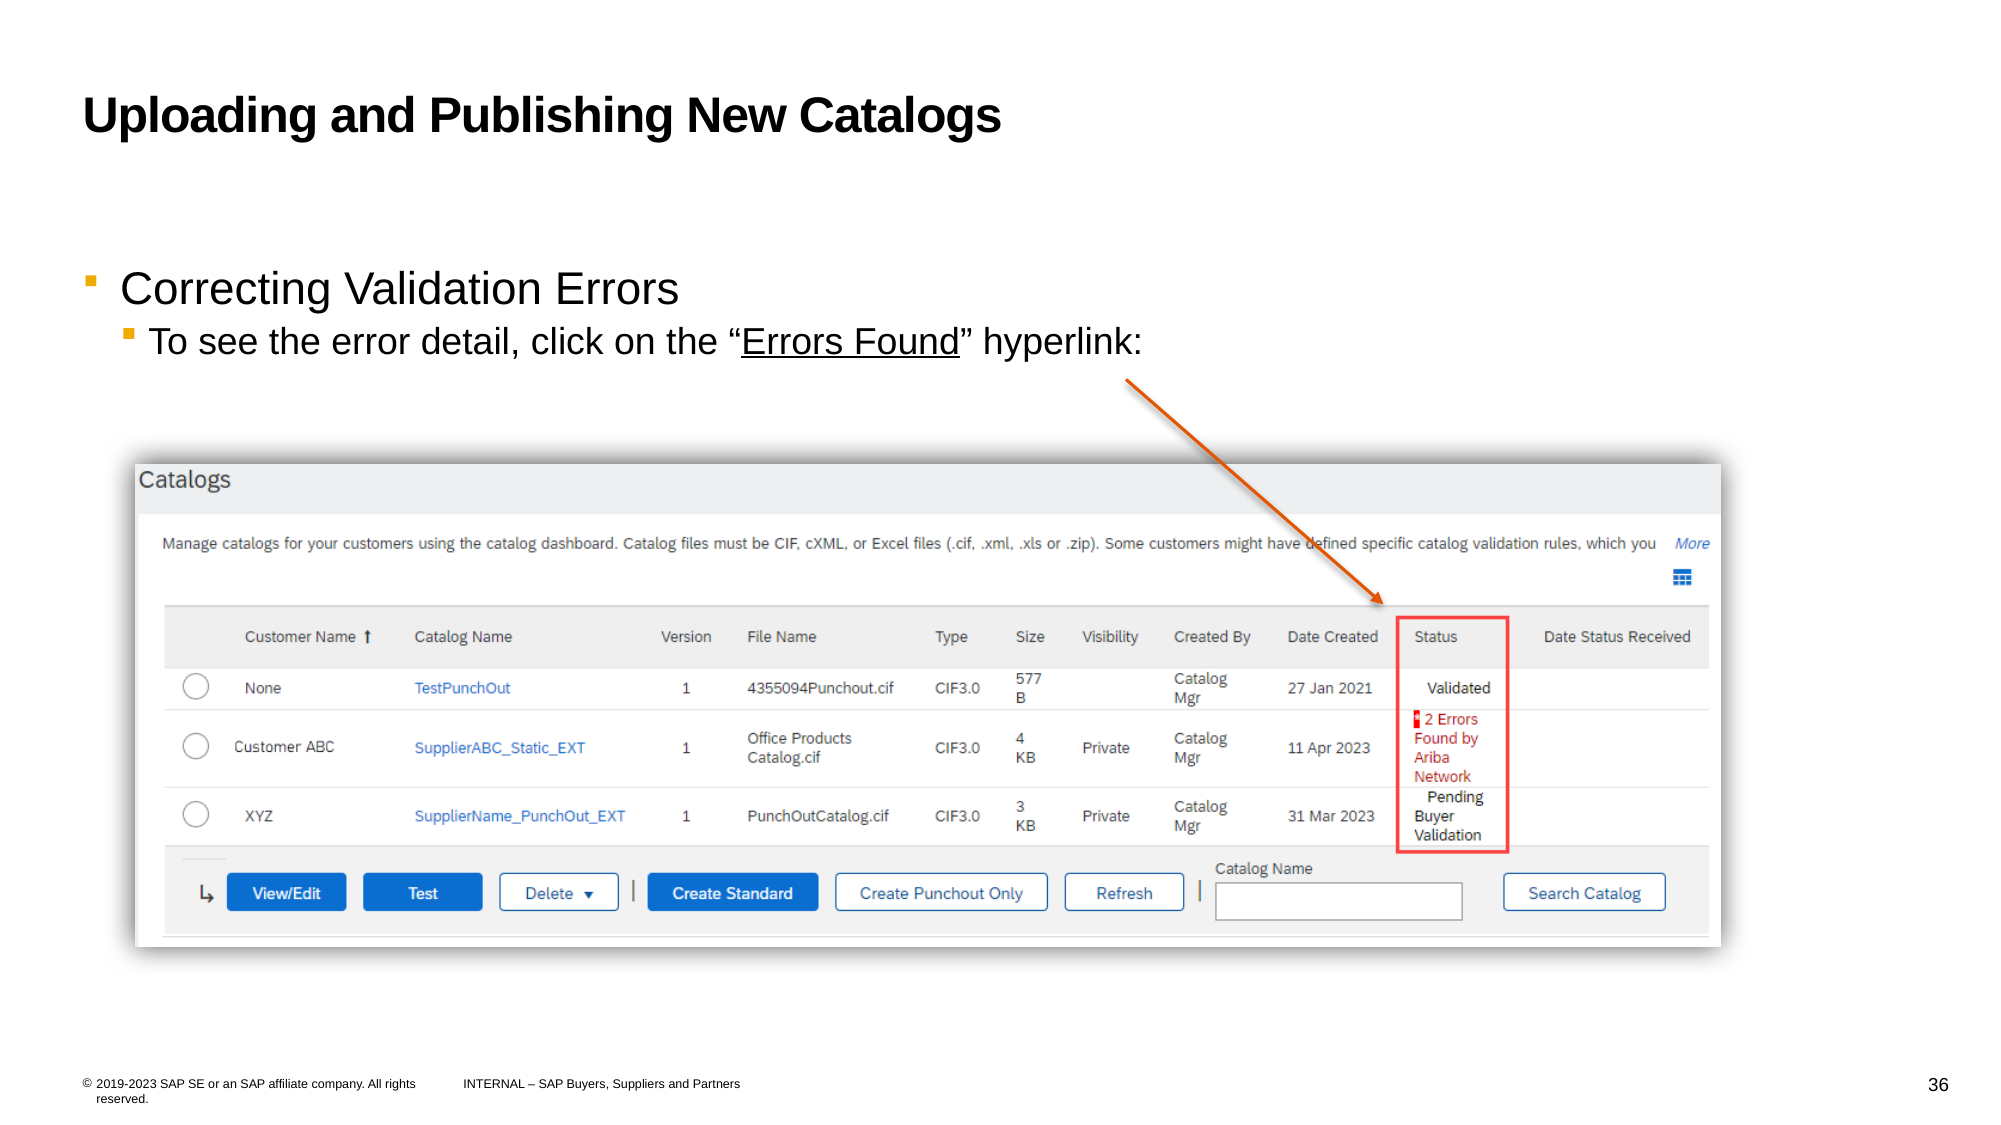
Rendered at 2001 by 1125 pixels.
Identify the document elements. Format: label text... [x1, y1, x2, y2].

picture [135, 463, 1721, 947]
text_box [1125, 379, 1384, 605]
title Uploading and Publishing New Catalogs [82, 82, 1918, 144]
list Correcting Validation Errors To see the error detail, click on the “Errors Found” hyperlink: [82, 265, 1918, 1040]
